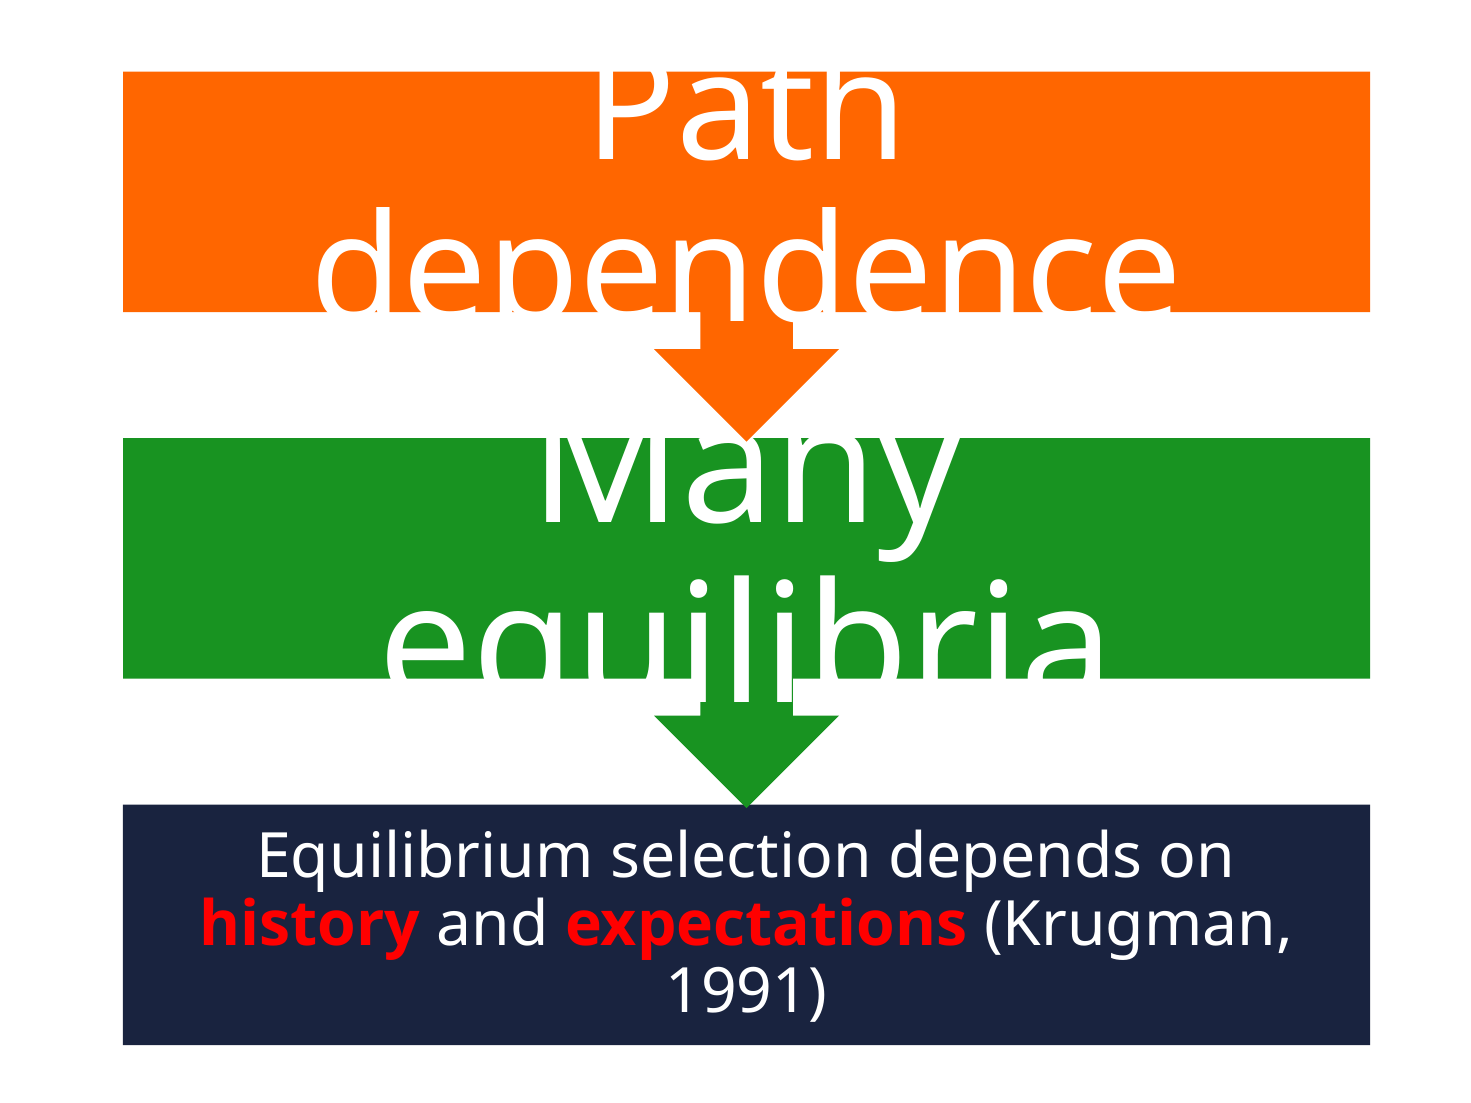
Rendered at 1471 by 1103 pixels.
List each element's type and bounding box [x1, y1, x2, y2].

text_box [122, 71, 1371, 1046]
